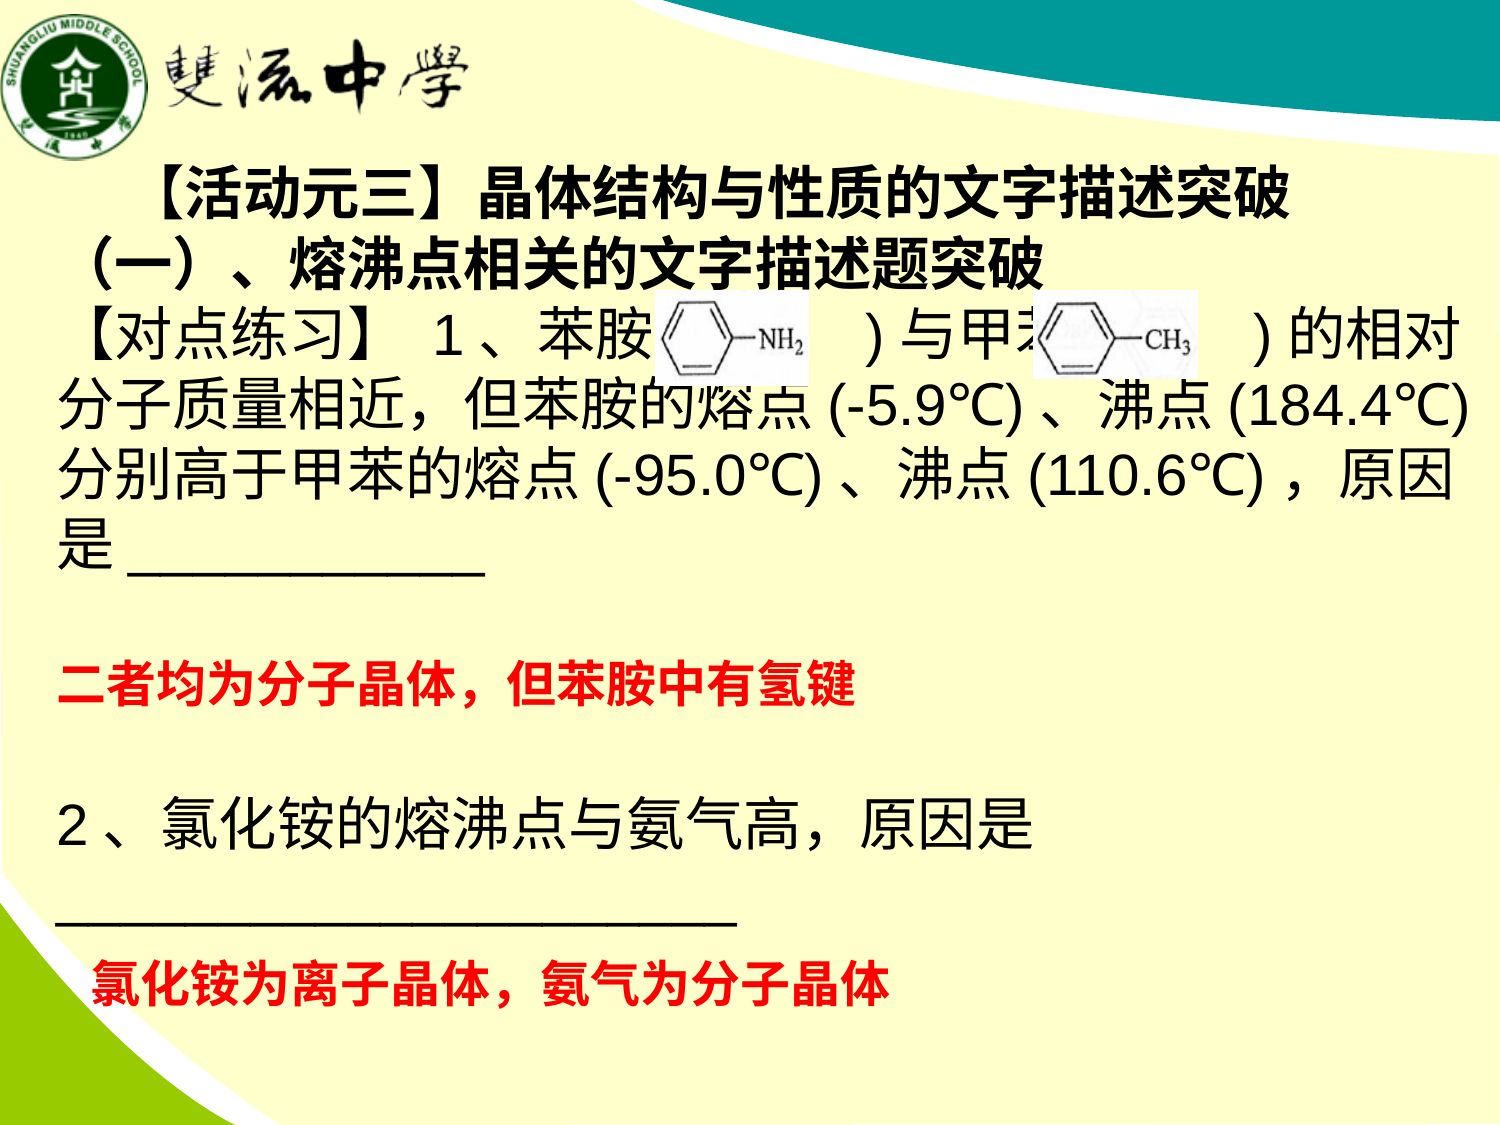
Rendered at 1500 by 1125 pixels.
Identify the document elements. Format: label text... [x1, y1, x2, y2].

picture [159, 21, 491, 138]
text_box （一）、熔沸点相关的文字描述题突破 【对点练习】 1、苯胺( )与甲苯( )的相对分子质量相近，但苯胺的熔点(-5.9℃)、沸点(184.4℃)分别高于甲苯的熔点(-95.0℃)、沸点(110.6℃)，原因是___________ 2、氯化铵的熔沸点与氨气高，原因是_____________________ [41, 219, 1500, 1125]
text_box 二者均为分子晶体，但苯胺中有氢键 氯化铵为离子晶体，氨气为分子晶体 [41, 645, 1436, 1020]
picture [1033, 290, 1198, 380]
picture [655, 290, 810, 386]
text_box 【活动元三】晶体结构与性质的文字描述突破 [112, 149, 1471, 234]
picture [0, 14, 148, 161]
